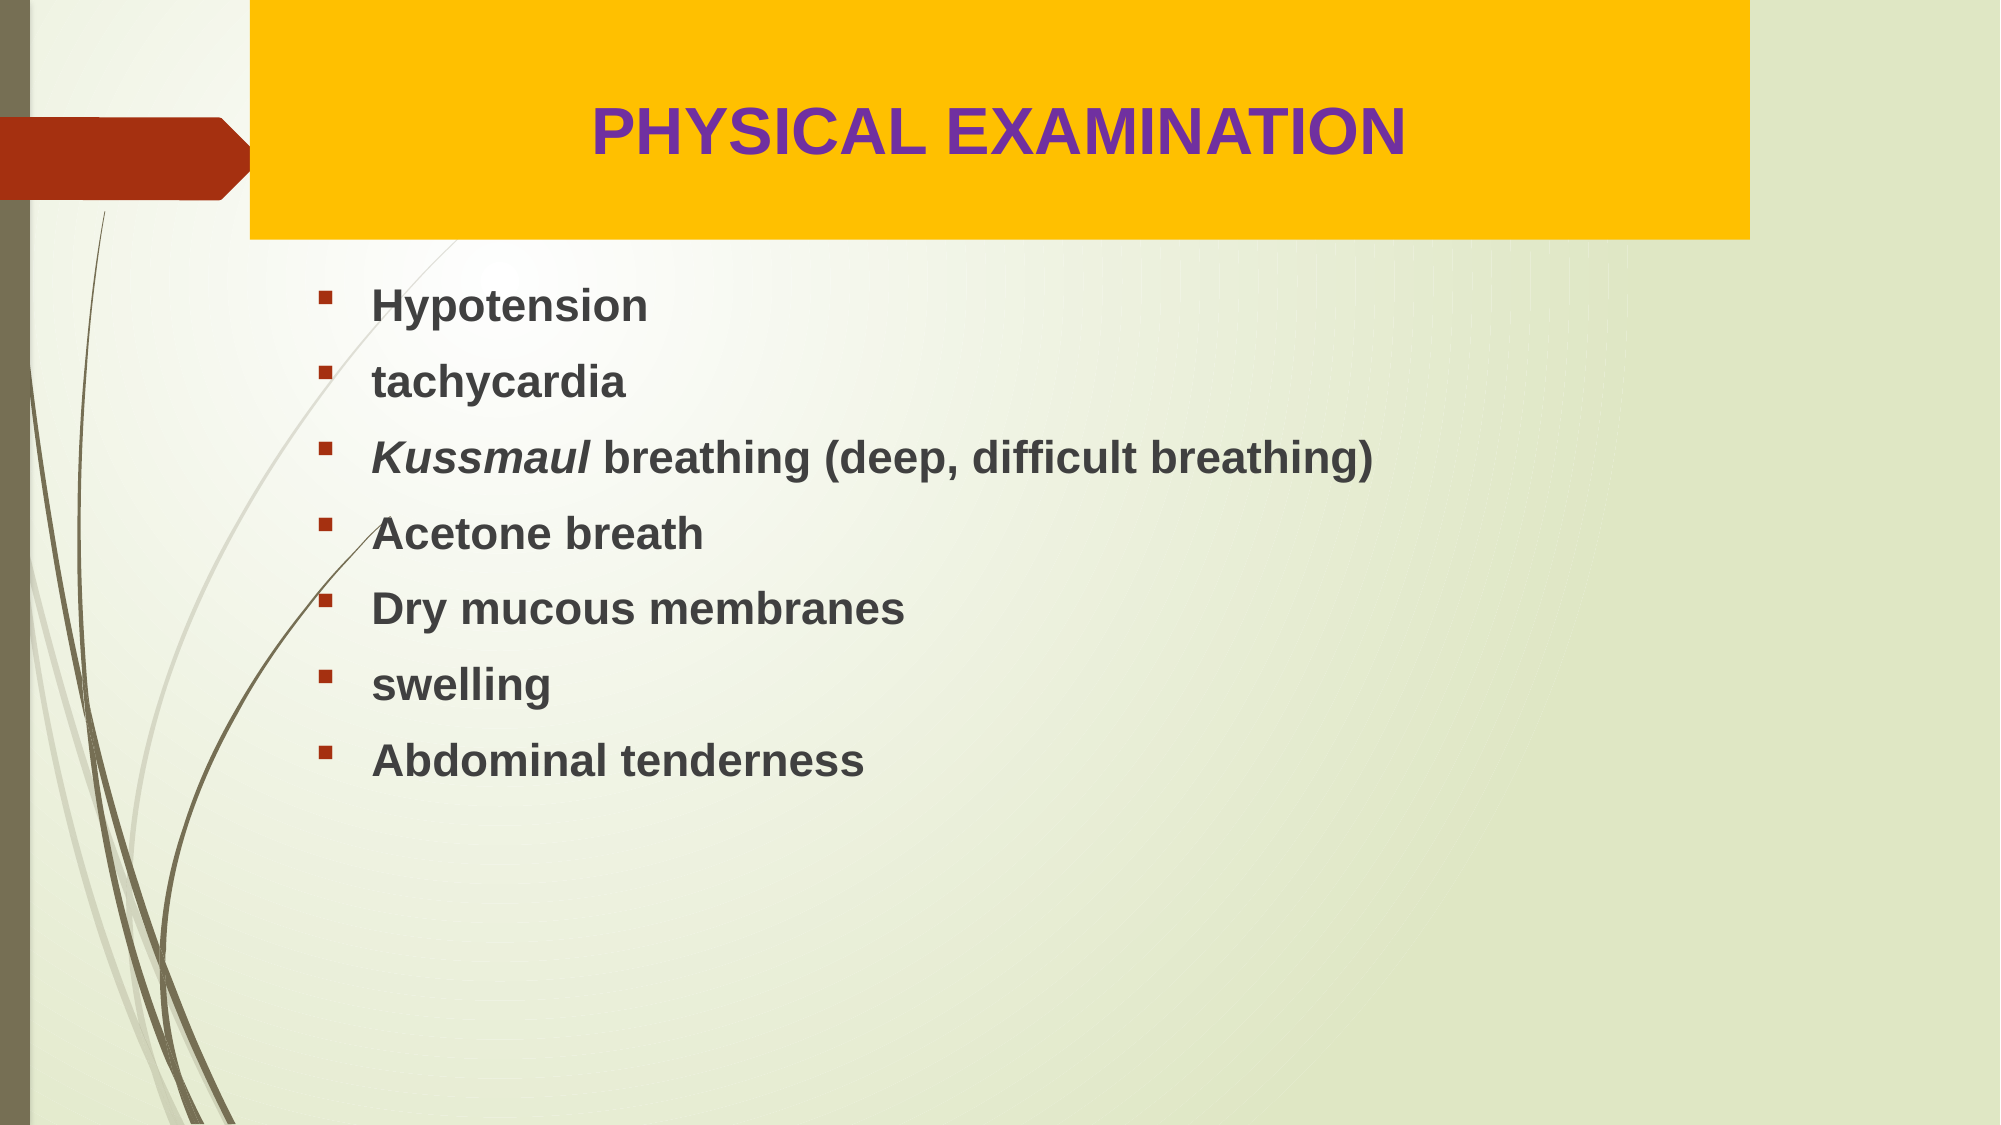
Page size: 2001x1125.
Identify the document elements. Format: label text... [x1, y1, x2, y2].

list Hypotension tachycardia Kussmaul breathing (deep, difficult breathing) Acetone breath Dry mucous membranes swelling Abdominal tenderness [300, 187, 1750, 1005]
title PHYSICAL EXAMINATION [249, 0, 1750, 240]
